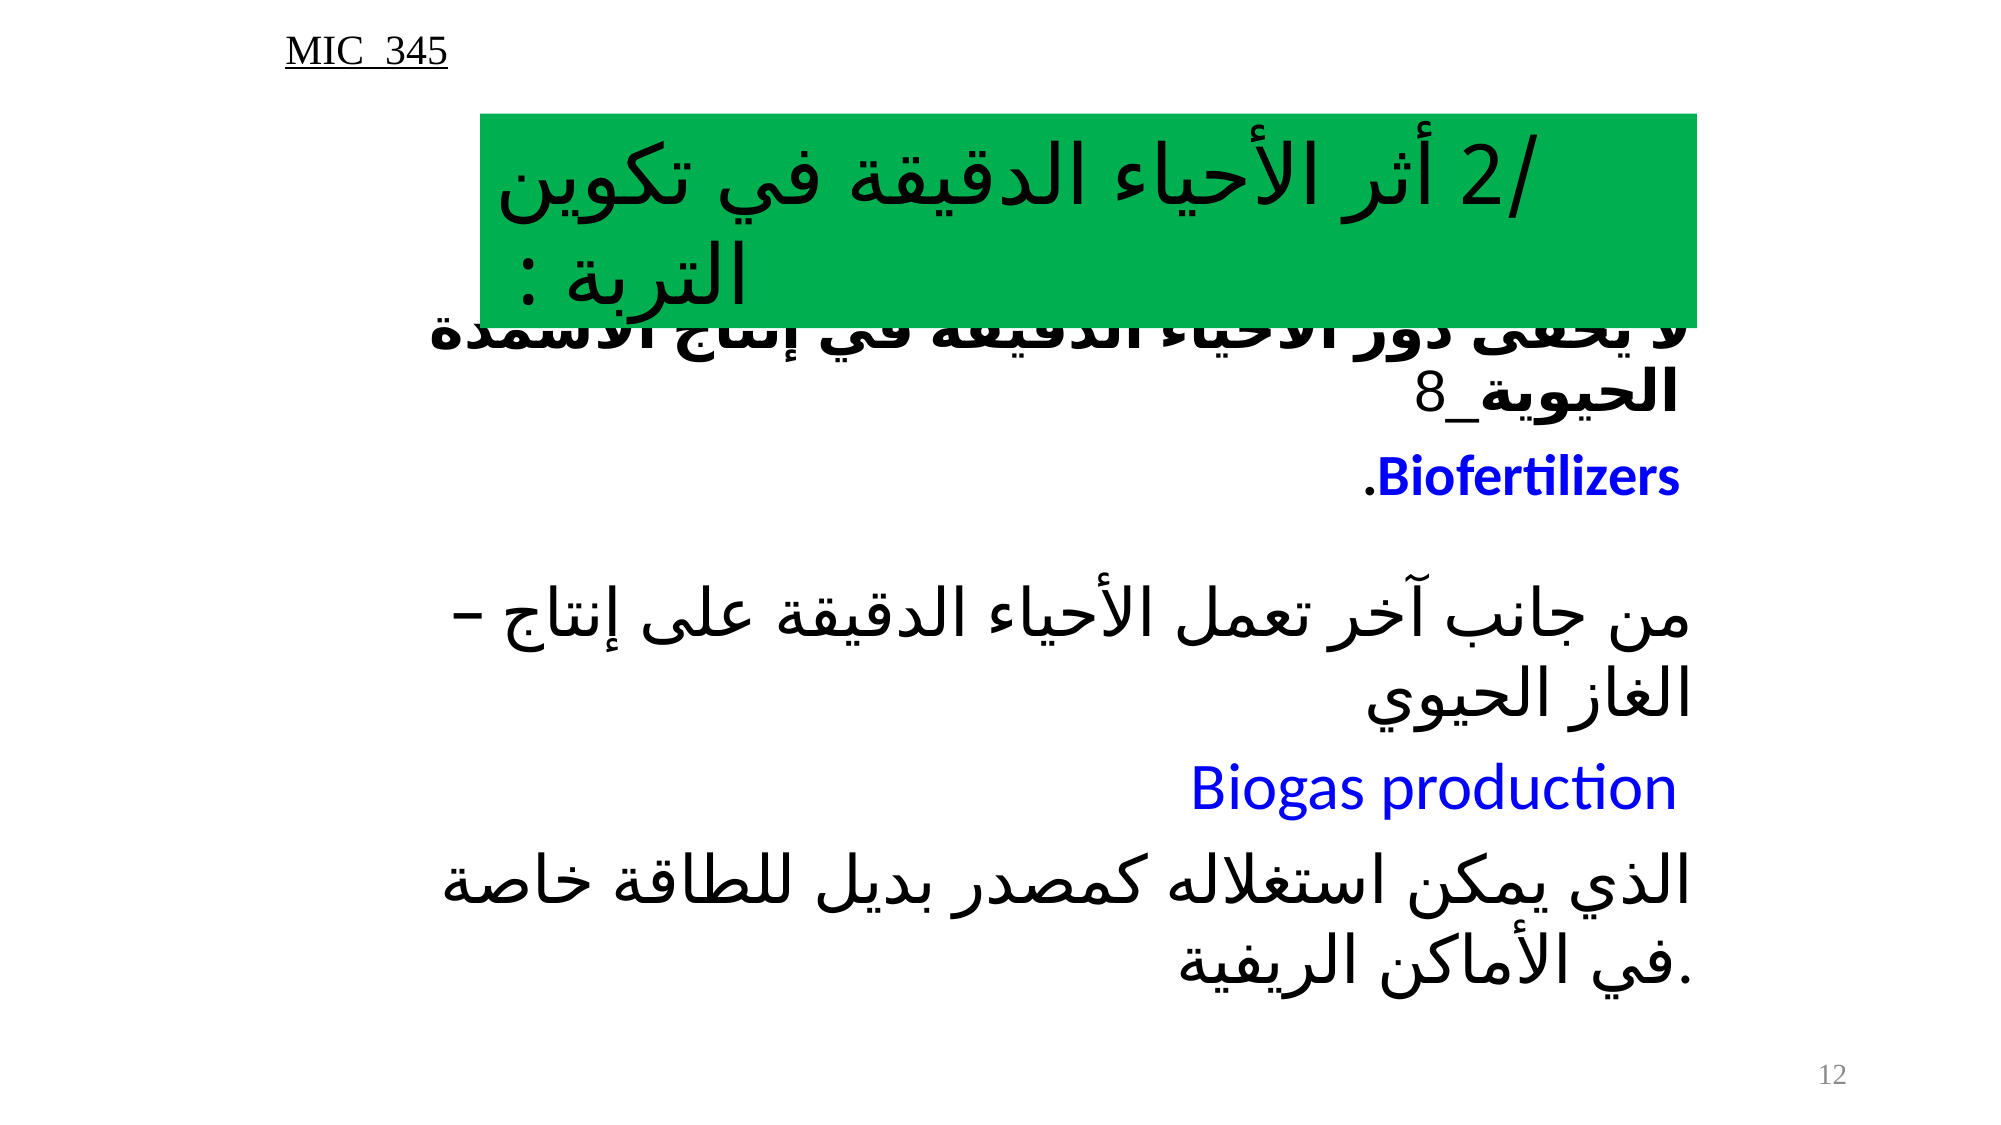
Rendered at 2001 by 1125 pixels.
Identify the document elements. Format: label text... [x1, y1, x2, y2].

text_box /2 أثر الأحياء الدقيقة في تكوين التربة : [480, 113, 1697, 329]
list لا يخفى دور الأحياء الدقيقة في إنتاج الأسمدة الحيوية_8 .Biofertilizers [220, 290, 1709, 622]
slide_number 12 [1412, 1042, 1863, 1103]
text_box – من جانب آخر تعمل الأحياء الدقيقة على إنتاج الغاز الحيوي Biogas production الذي يمكن استغلاله كمصدر بديل للطاقة خاصة في الأماكن الريفية. [338, 562, 1709, 953]
text_box MIC 345 [270, 0, 1721, 121]
